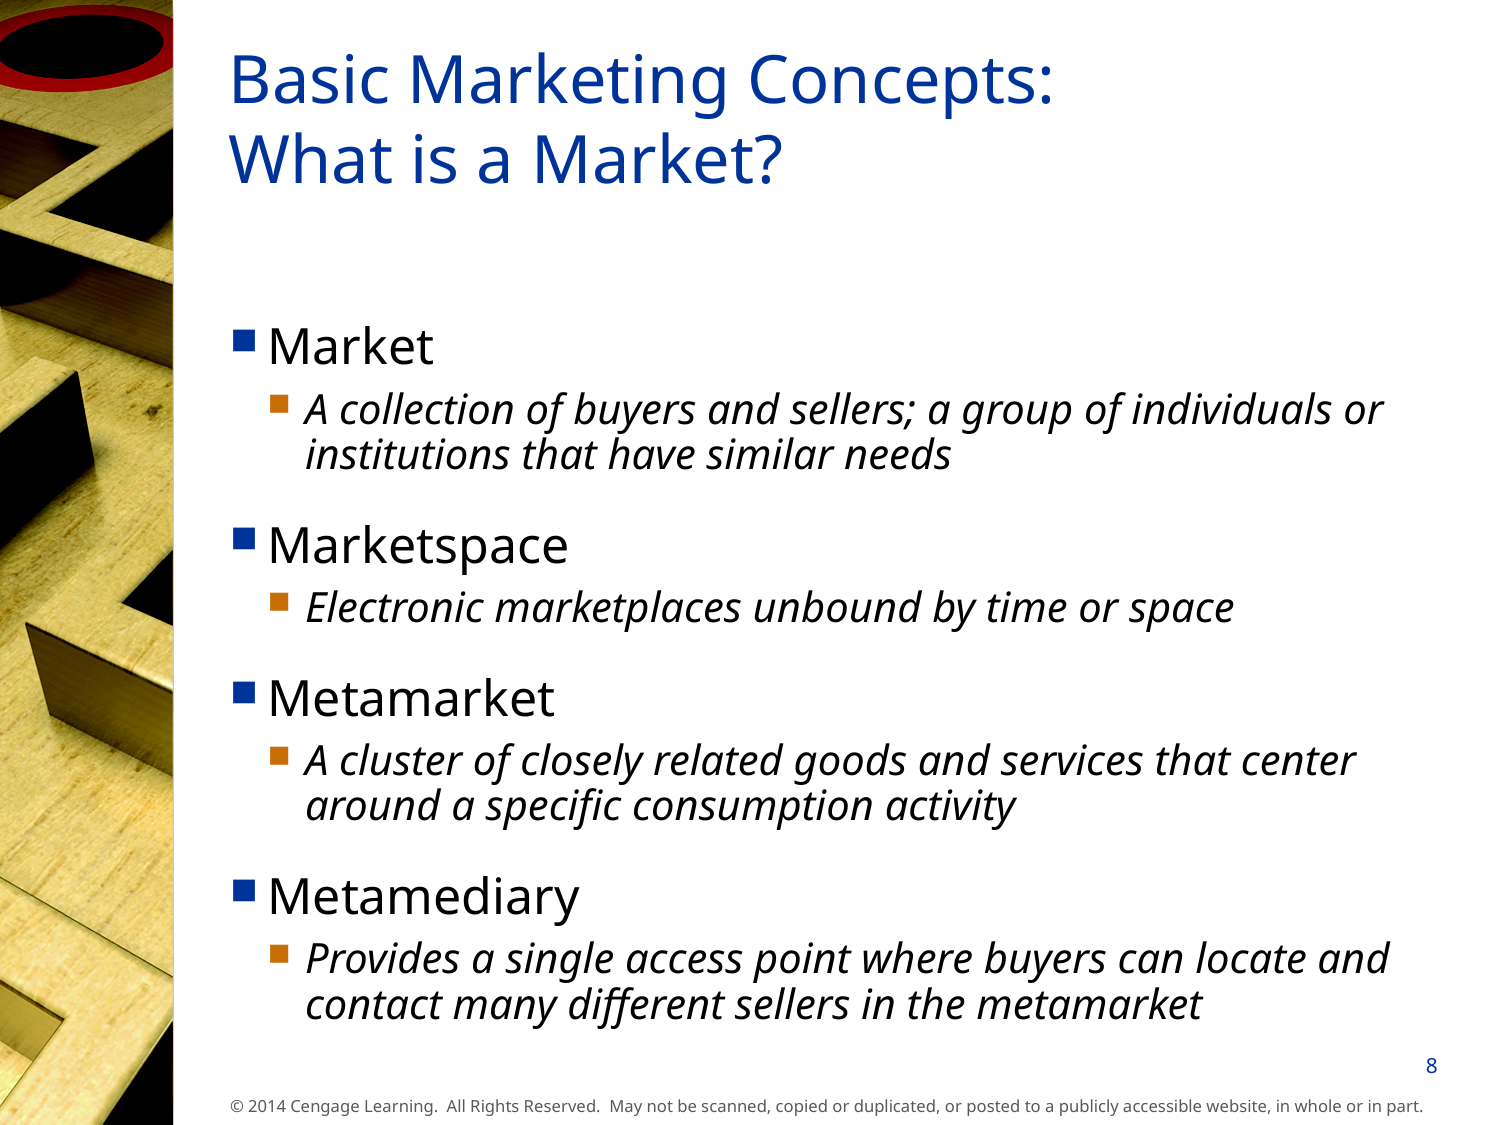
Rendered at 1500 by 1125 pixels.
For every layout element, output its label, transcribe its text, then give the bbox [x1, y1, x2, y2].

picture [0, 0, 174, 1125]
title Basic Marketing Concepts: What is a Market? [213, 29, 1454, 213]
list Market A collection of buyers and sellers; a group of individuals or institutions that have similar needs Marketspace Electronic marketplaces unbound by time or space Metamarket A cluster of closely related goods and services that center around a specific consumption activity Metamediary Provides a single access point where buyers can locate and contact many different sellers in the metamarket [215, 212, 1478, 1097]
slide_number 8 [1386, 1037, 1478, 1097]
